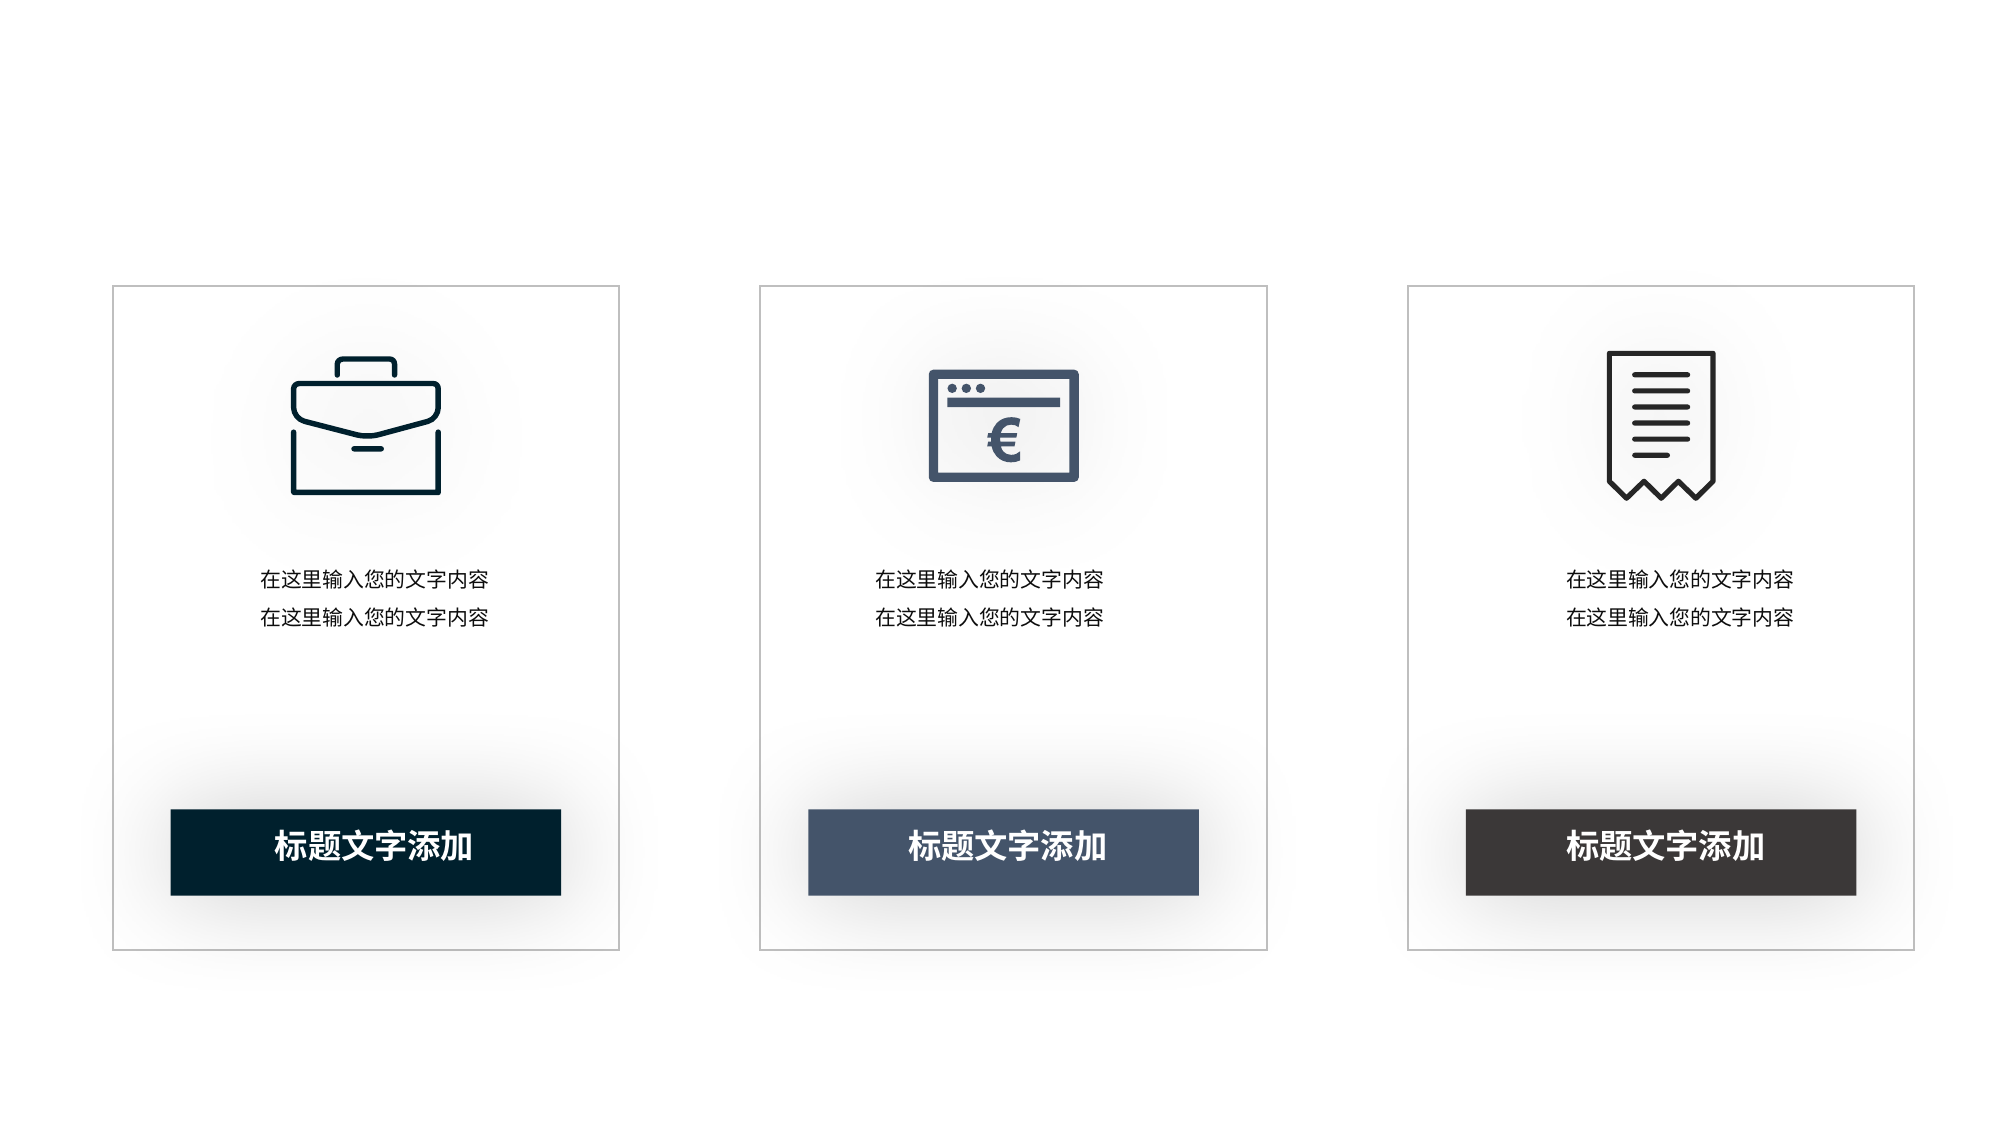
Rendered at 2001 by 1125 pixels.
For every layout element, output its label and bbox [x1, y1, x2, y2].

text_box [760, 286, 1267, 950]
text_box [1408, 286, 1915, 950]
text_box [112, 286, 620, 950]
